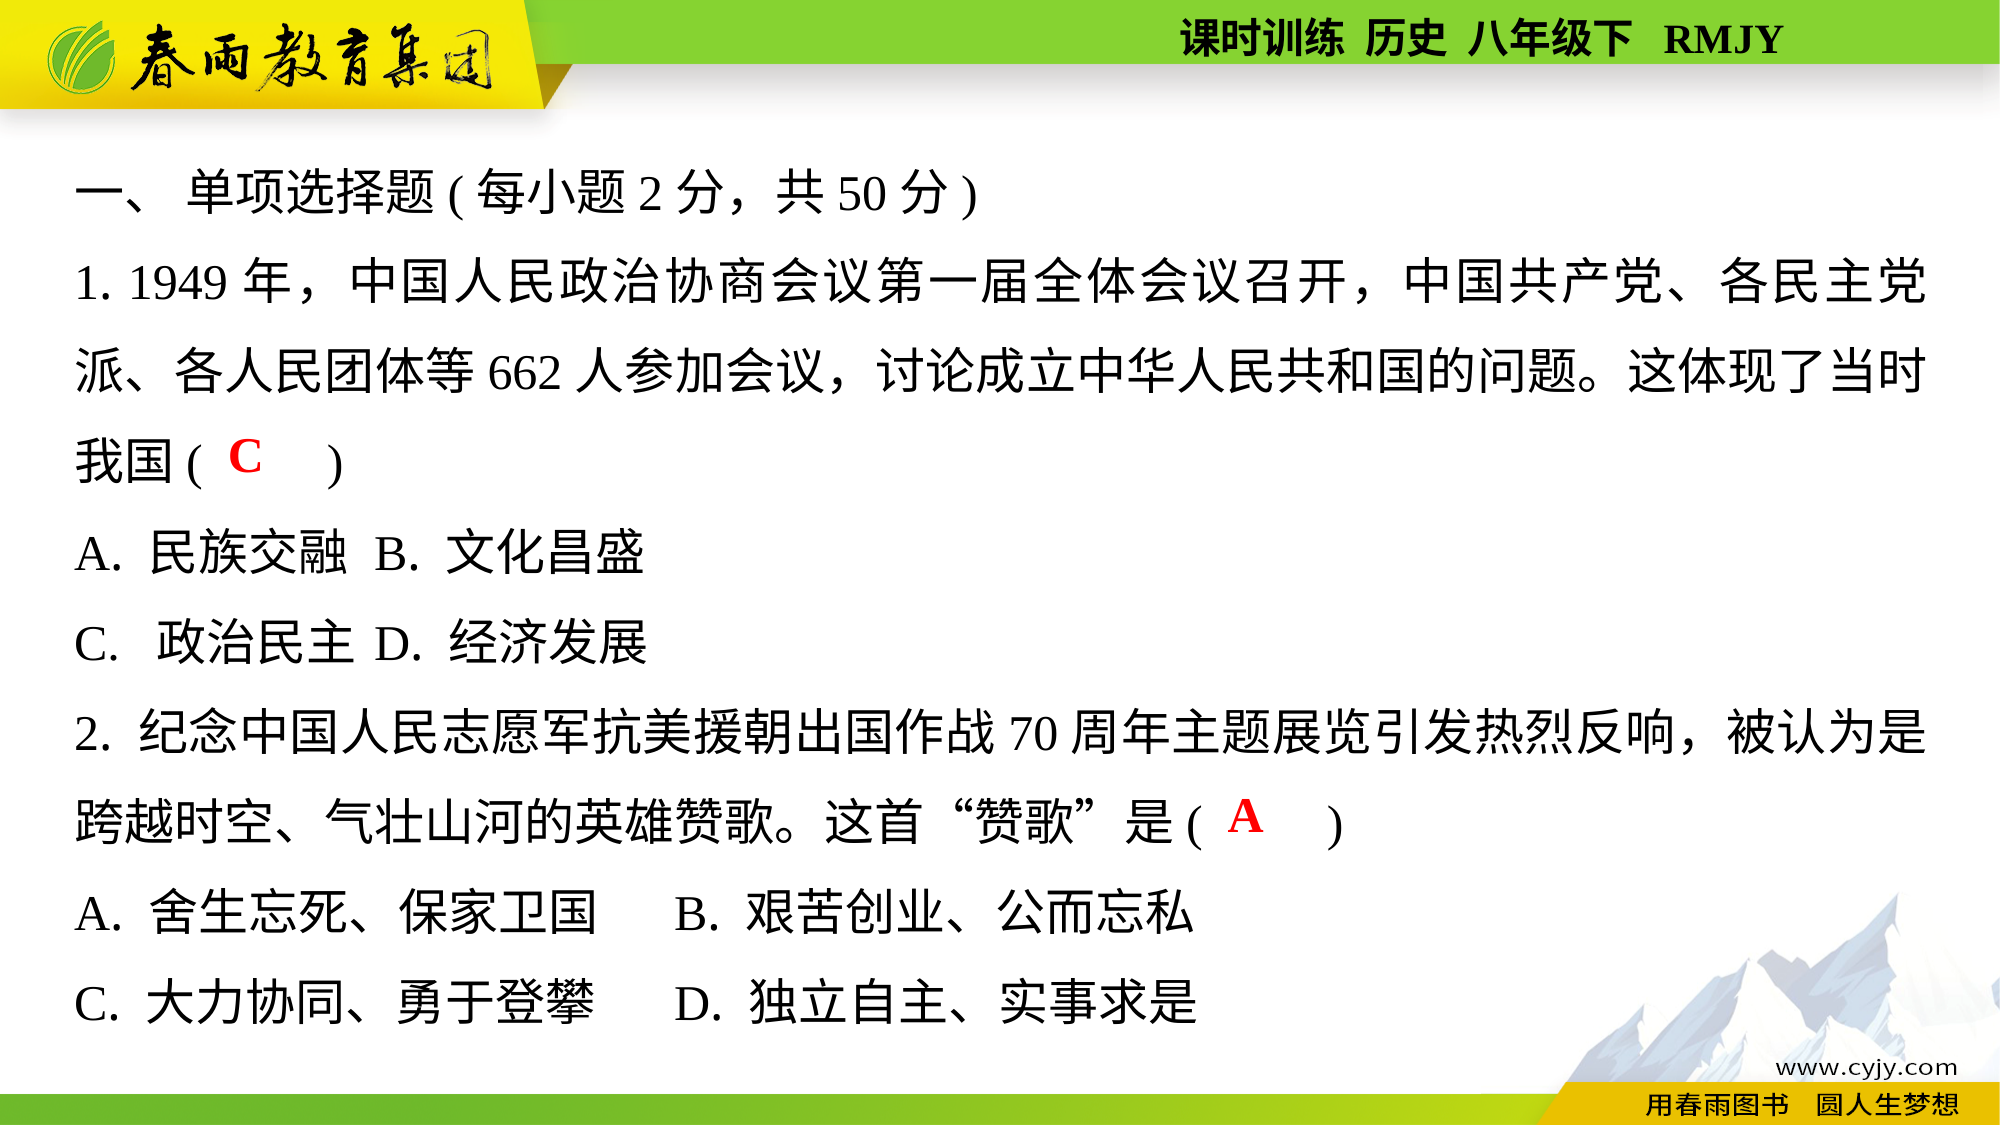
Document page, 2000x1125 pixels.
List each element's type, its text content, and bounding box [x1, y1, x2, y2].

list 一、 单项选择题(每小题2分，共50分) 1. 1949年，中国人民政治协商会议第一届全体会议召开，中国共产党、各民主党派、各人民团体等662人参加会议，讨论成立中华人民共和国的问题。这体现了当时我国( ) A. 民族交融 B. 文化昌盛 C. 政治民主 D. 经济发展 2. 纪念中国人民志愿军抗美援朝出国作战70周年主题展览引发热烈反响，被认为是跨越时空、气壮山河的英雄赞歌。这首“赞歌”是( ) A. 舍生忘死、保家卫国 B. 艰苦创业、公而忘私 C. 大力协同、勇于登攀 D. 独立自主、实事求是 [59, 122, 1944, 1047]
picture [0, 0, 2000, 1125]
text_box A [1212, 775, 1279, 850]
text_box C [213, 414, 279, 490]
